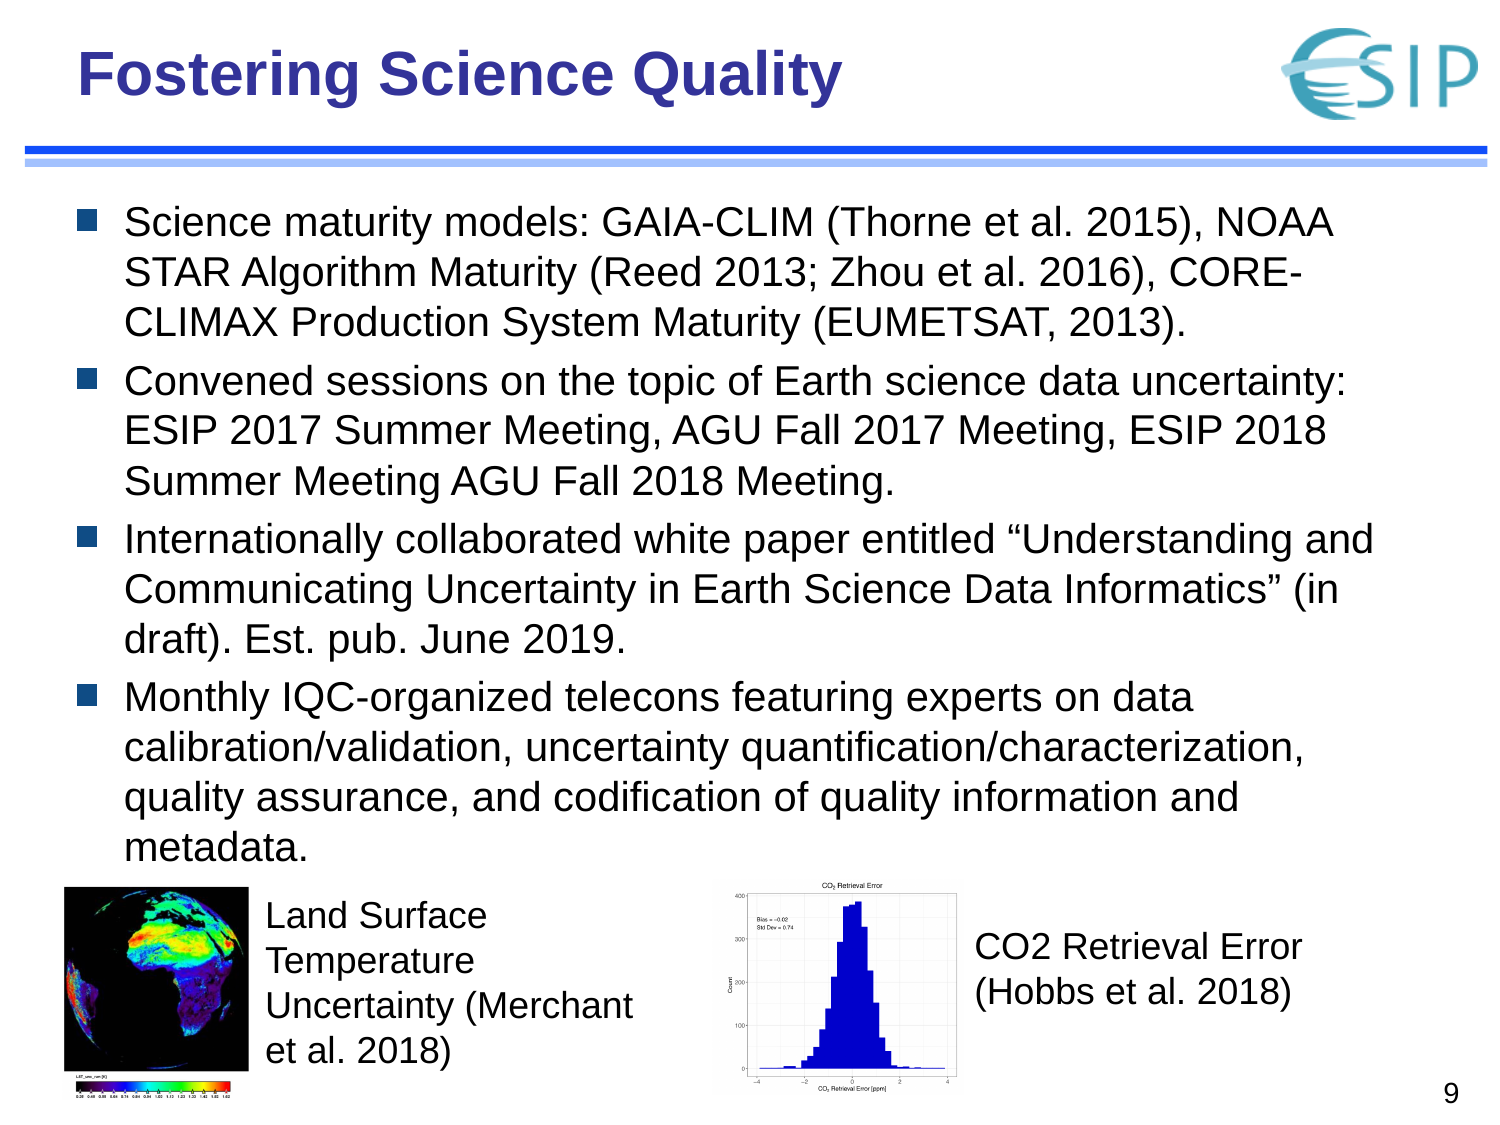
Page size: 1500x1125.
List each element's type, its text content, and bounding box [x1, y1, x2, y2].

picture [77, 526, 97, 547]
title Fostering Science Quality [62, 5, 1348, 147]
picture [1280, 28, 1478, 120]
list Science maturity models: GAIA-CLIM (Thorne et al. 2015), NOAA STAR Algorithm Maturity (Reed 2013; Zhou et al. 2016), CORE-CLIMAX Production System Maturity (EUMETSAT, 2013). Convened sessions on the topic of Earth science data uncertainty: ESIP 2017 Summer Meeting, AGU Fall 2017 Meeting, ESIP 2018 Summer Meeting AGU Fall 2018 Meeting. Internationally collaborated white paper entitled “Understanding and Communicating Uncertainty in Earth Science Data Informatics” (in draft). Est. pub. June 2019. Monthly IQC-organized telecons featuring experts on data calibration/validation, uncertainty quantification/characterization, quality assurance, and codification of quality information and metadata. [62, 187, 1446, 881]
picture [62, 883, 250, 1101]
text_box CO2 Retrieval Error (Hobbs et al. 2018) [969, 914, 1363, 1020]
slide_number 9 [1161, 1066, 1475, 1125]
picture [712, 878, 964, 1096]
picture [77, 209, 97, 231]
picture [77, 368, 97, 389]
picture [77, 684, 97, 706]
text_box Land Surface Temperature Uncertainty (Merchant et al. 2018) [251, 884, 654, 1079]
